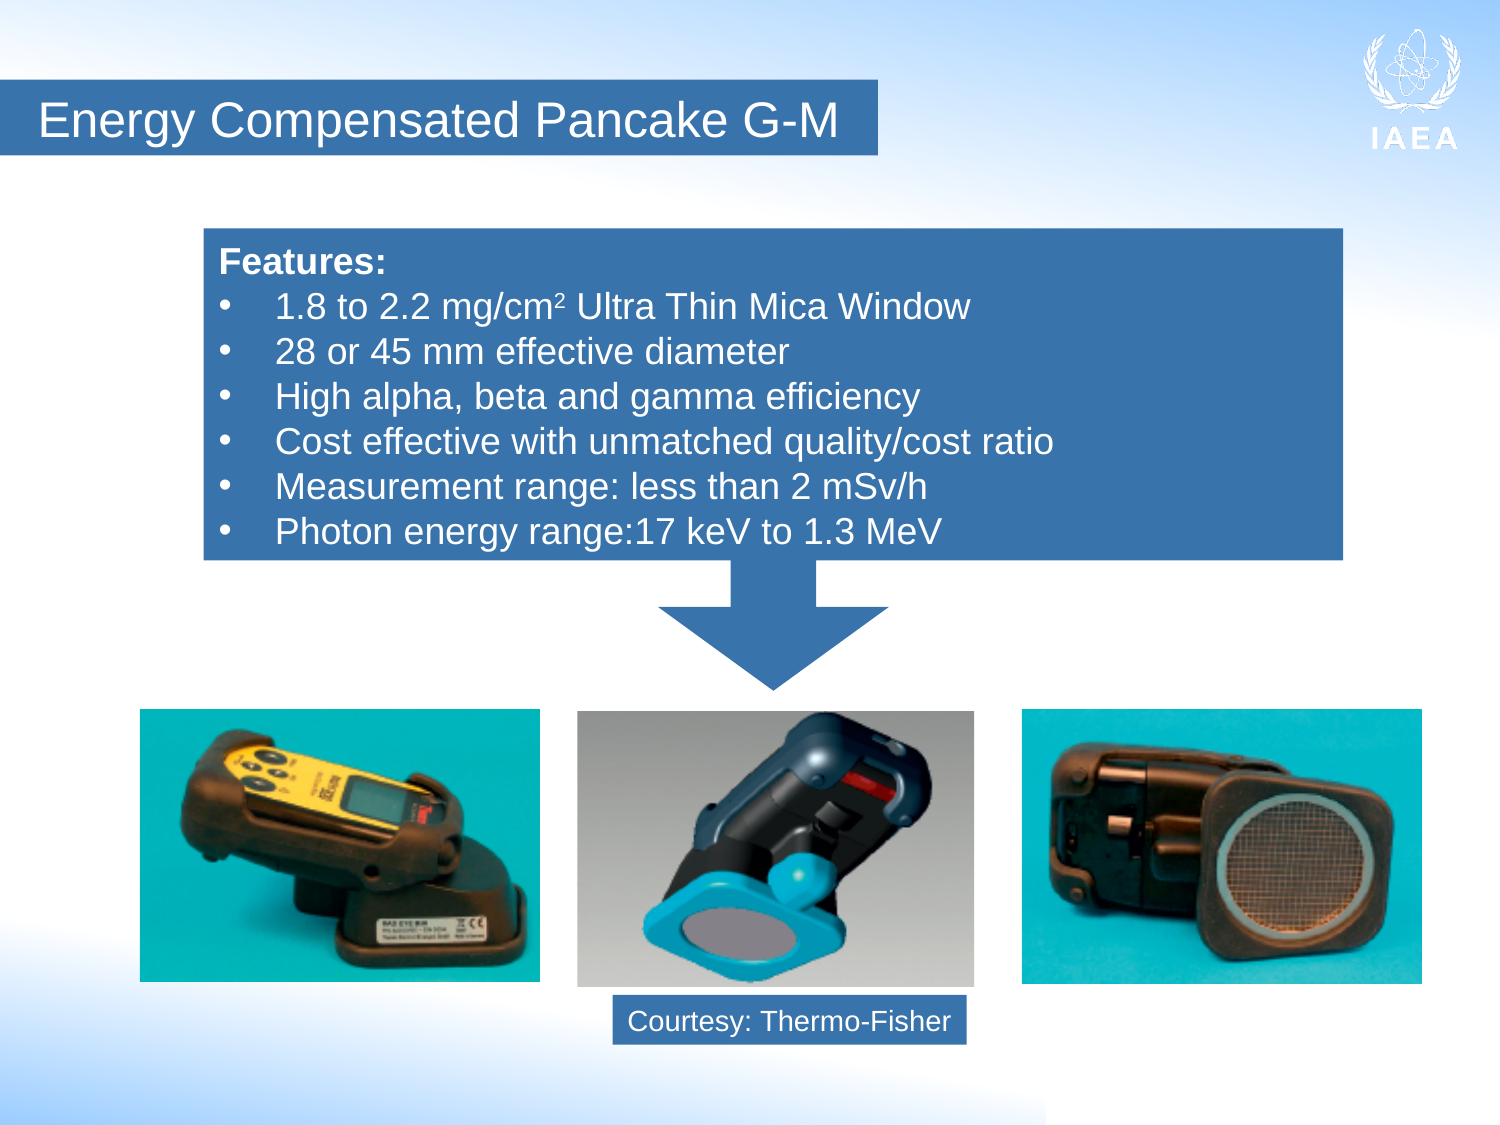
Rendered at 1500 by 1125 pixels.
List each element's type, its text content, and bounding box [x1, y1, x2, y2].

picture [577, 711, 975, 987]
text_box Energy Compensated Pancake G-M [0, 78, 880, 158]
picture [1363, 29, 1461, 149]
picture [1021, 709, 1423, 984]
text_box Features: 1.8 to 2.2 mg/cm2 Ultra Thin Mica Window 28 or 45 mm effective diameter High alpha, beta and gamma efficiency Cost effective with unmatched quality/cost ratio Measurement range: less than 2 mSv/h Photon energy range:17 keV to 1.3 MeV [201, 226, 1346, 693]
picture [139, 709, 541, 982]
text_box Courtesy: Thermo-Fisher [612, 996, 967, 1045]
